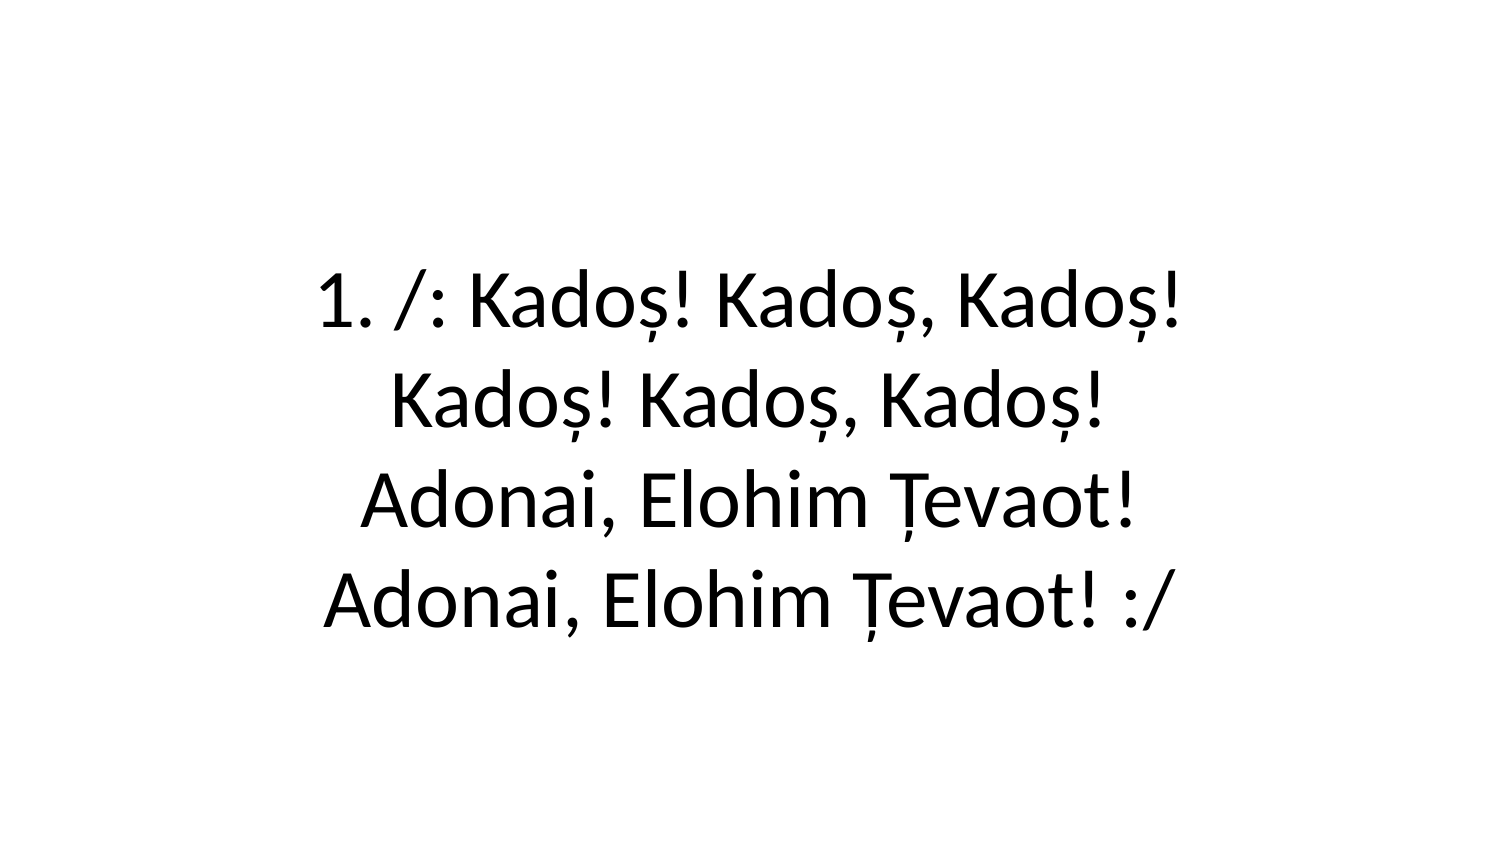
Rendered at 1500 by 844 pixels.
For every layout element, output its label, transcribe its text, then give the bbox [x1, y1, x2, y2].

text_box 1. /: Kadoș! Kadoș, Kadoș! Kadoș! Kadoș, Kadoș! Adonai, Elohim Țevaot! Adonai, Elohim Țevaot! :/ [298, 192, 1202, 652]
